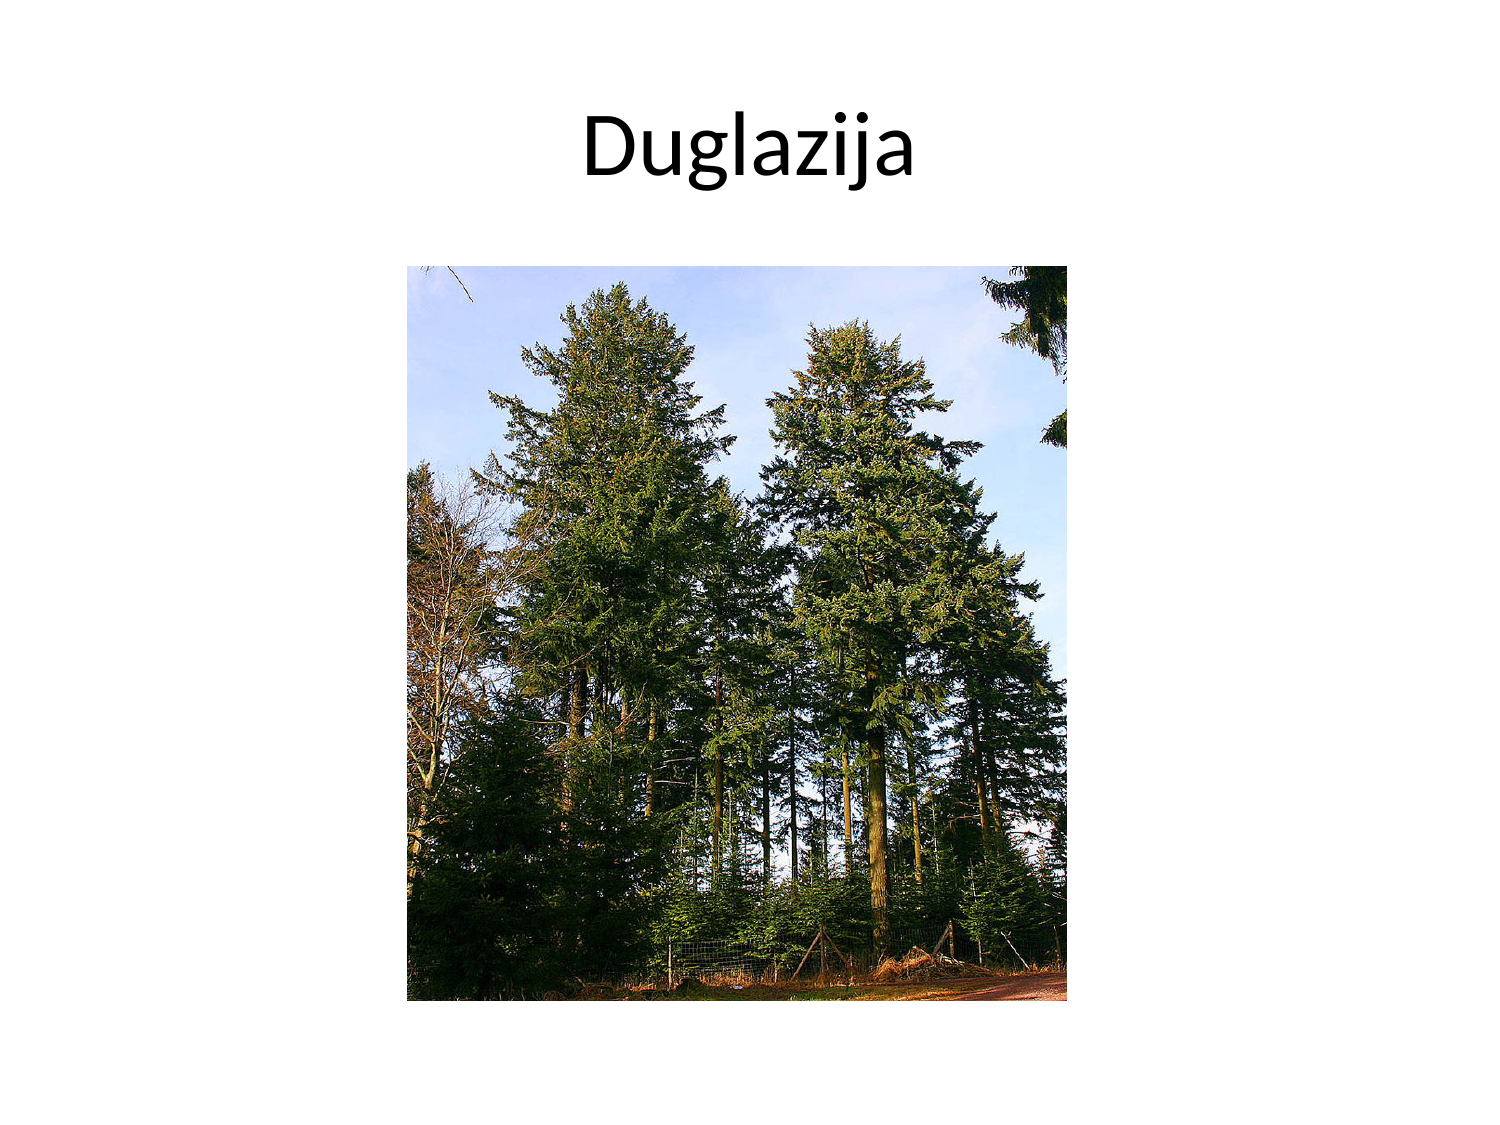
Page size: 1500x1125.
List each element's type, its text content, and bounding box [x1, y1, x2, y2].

picture [407, 266, 1067, 1001]
title Duglazija [75, 45, 1425, 233]
